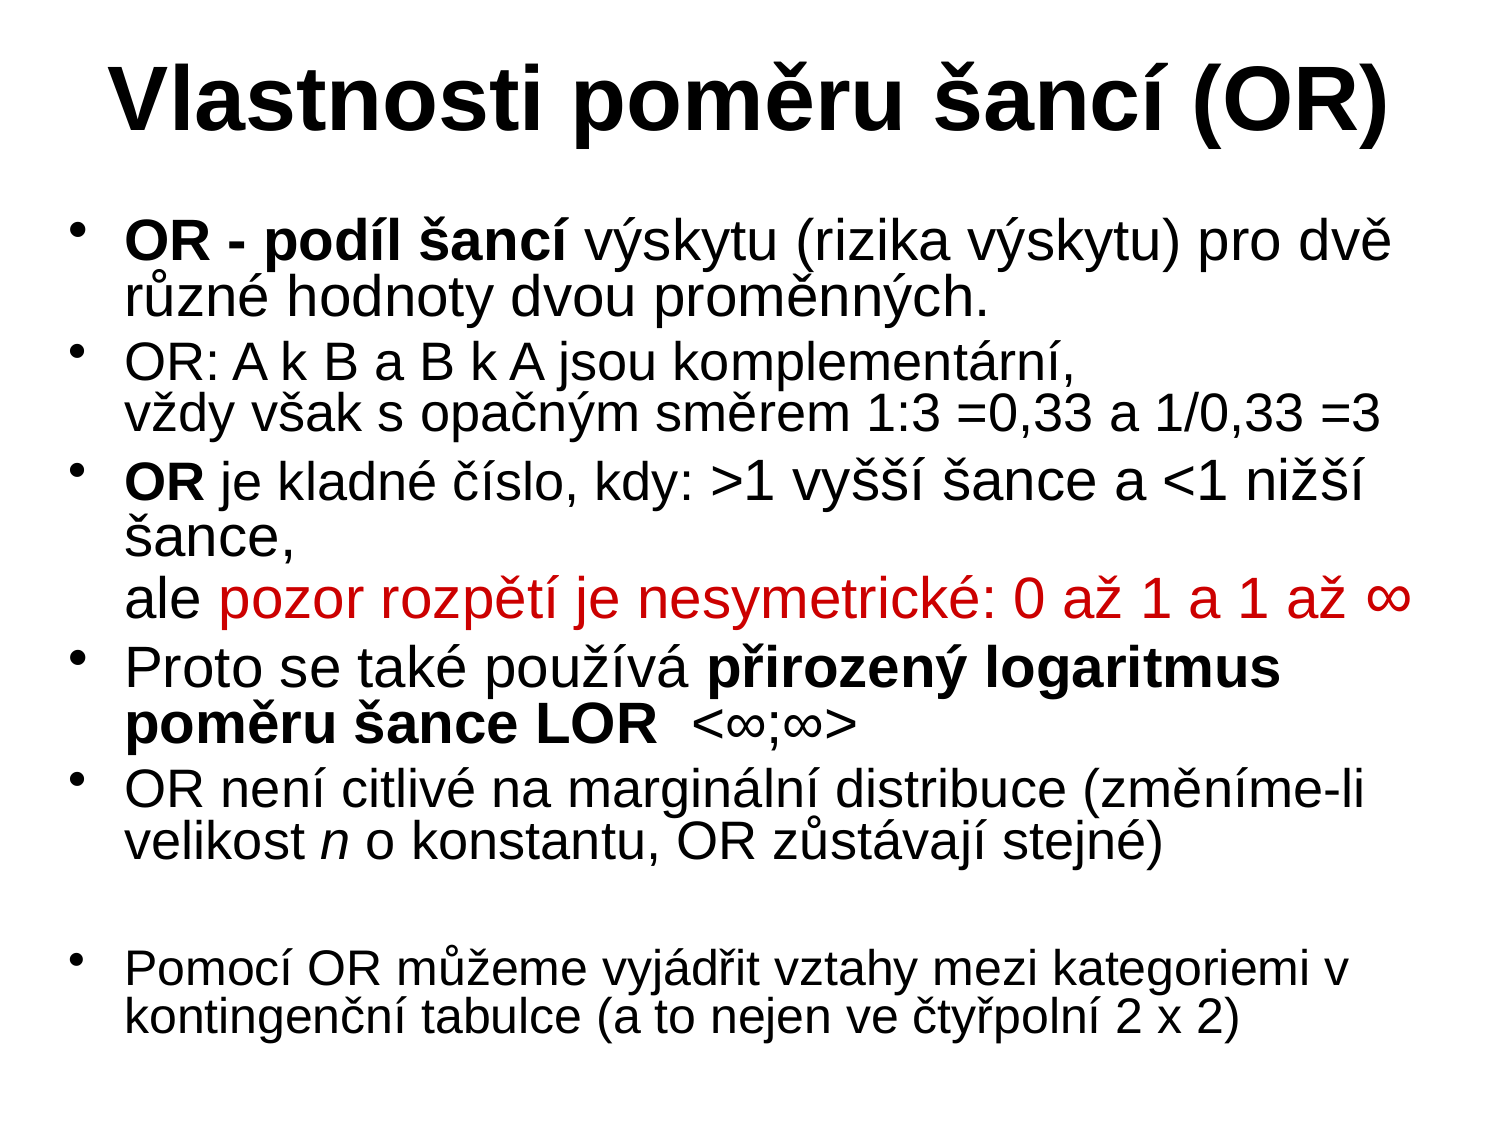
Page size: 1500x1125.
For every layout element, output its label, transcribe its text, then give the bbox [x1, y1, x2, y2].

list OR - podíl šancí výskytu (rizika výskytu) pro dvě různé hodnoty dvou proměnných. OR: A k B a B k A jsou komplementární, vždy však s opačným směrem 1:3 =0,33 a 1/0,33 =3 OR je kladné číslo, kdy: >1 vyšší šance a <1 nižší šance, ale pozor rozpětí je nesymetrické: 0 až 1 a 1 až ∞ Proto se také používá přirozený logaritmus poměru šance LOR <∞;∞> OR není citlivé na marginální distribuce (změníme-li velikost n o konstantu, OR zůstávají stejné) Pomocí OR můžeme vyjádřit vztahy mezi kategoriemi v kontingenční tabulce (a to nejen ve čtyřpolní 2 x 2) [53, 208, 1459, 1071]
title Vlastnosti poměru šancí (OR) [75, 0, 1425, 188]
